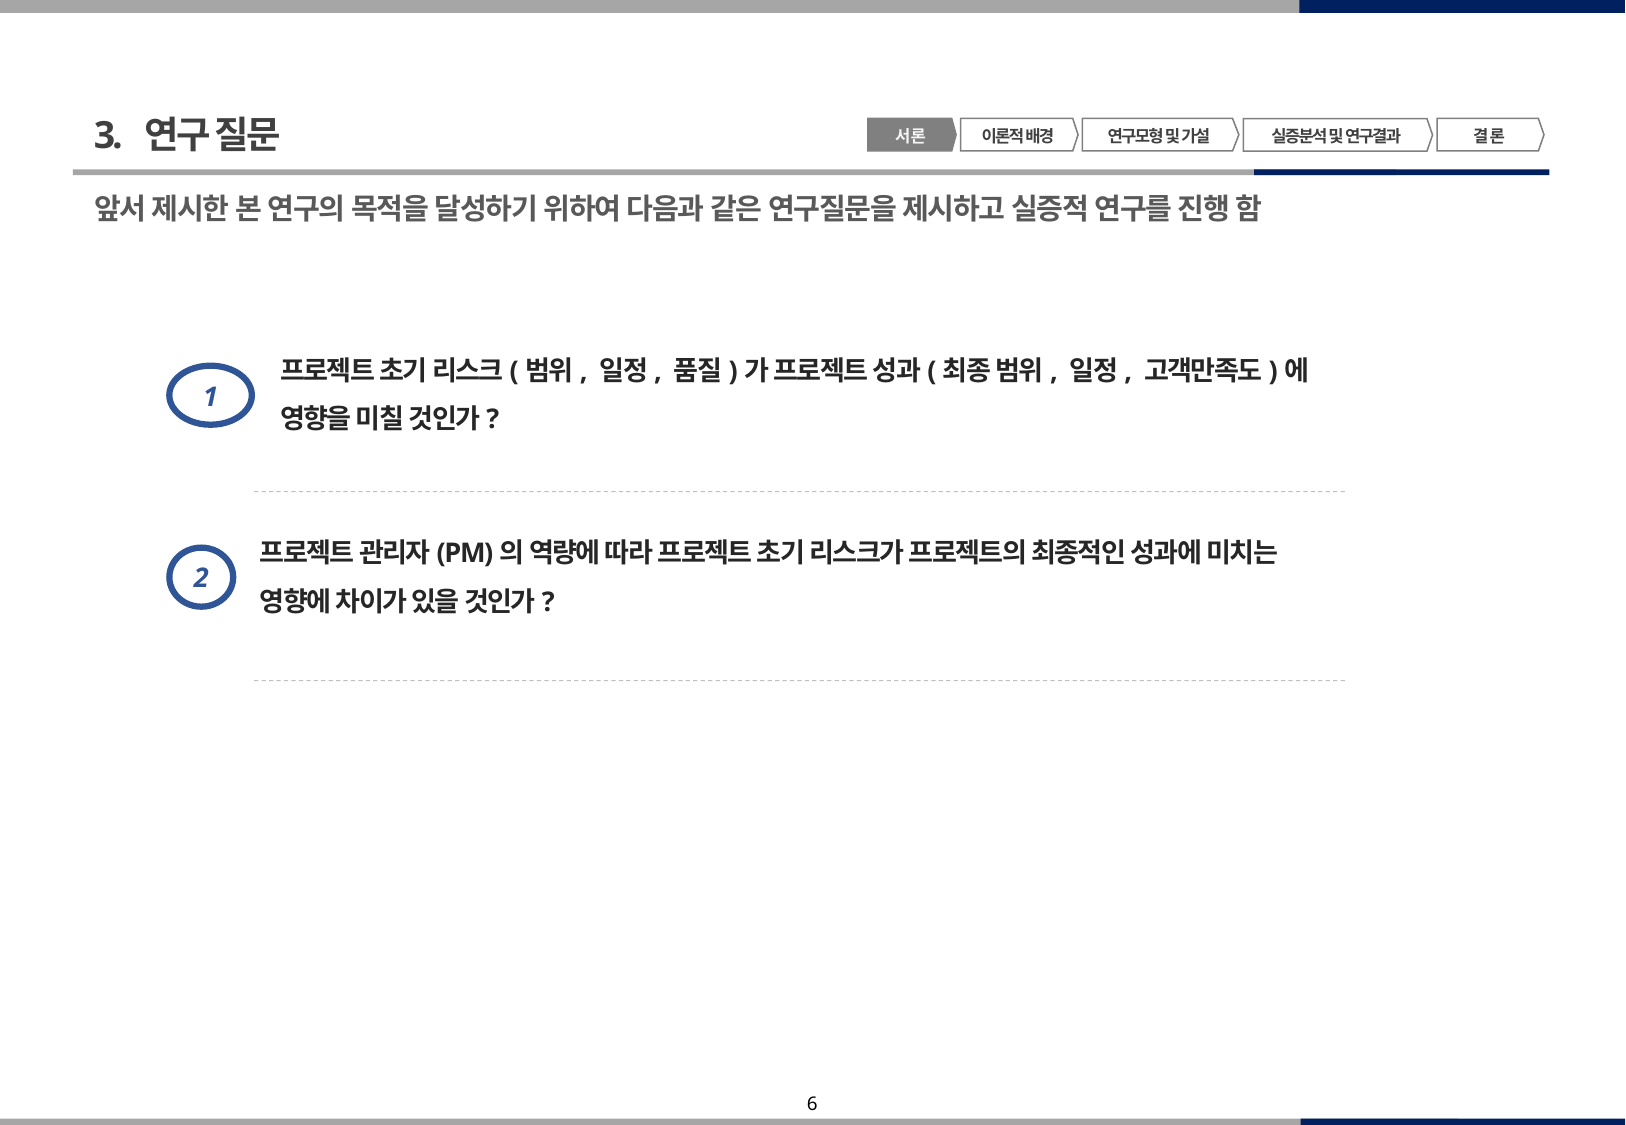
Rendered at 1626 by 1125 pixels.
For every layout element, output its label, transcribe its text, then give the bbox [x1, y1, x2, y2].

text_box 3. 연구 질문 [78, 91, 1544, 166]
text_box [169, 511, 1353, 625]
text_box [867, 118, 1544, 152]
text_box 앞서 제시한 본 연구의 목적을 달성하기 위하여 다음과 같은 연구질문을 제시하고 실증적 연구를 진행 함 [78, 179, 1544, 233]
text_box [169, 328, 1366, 443]
